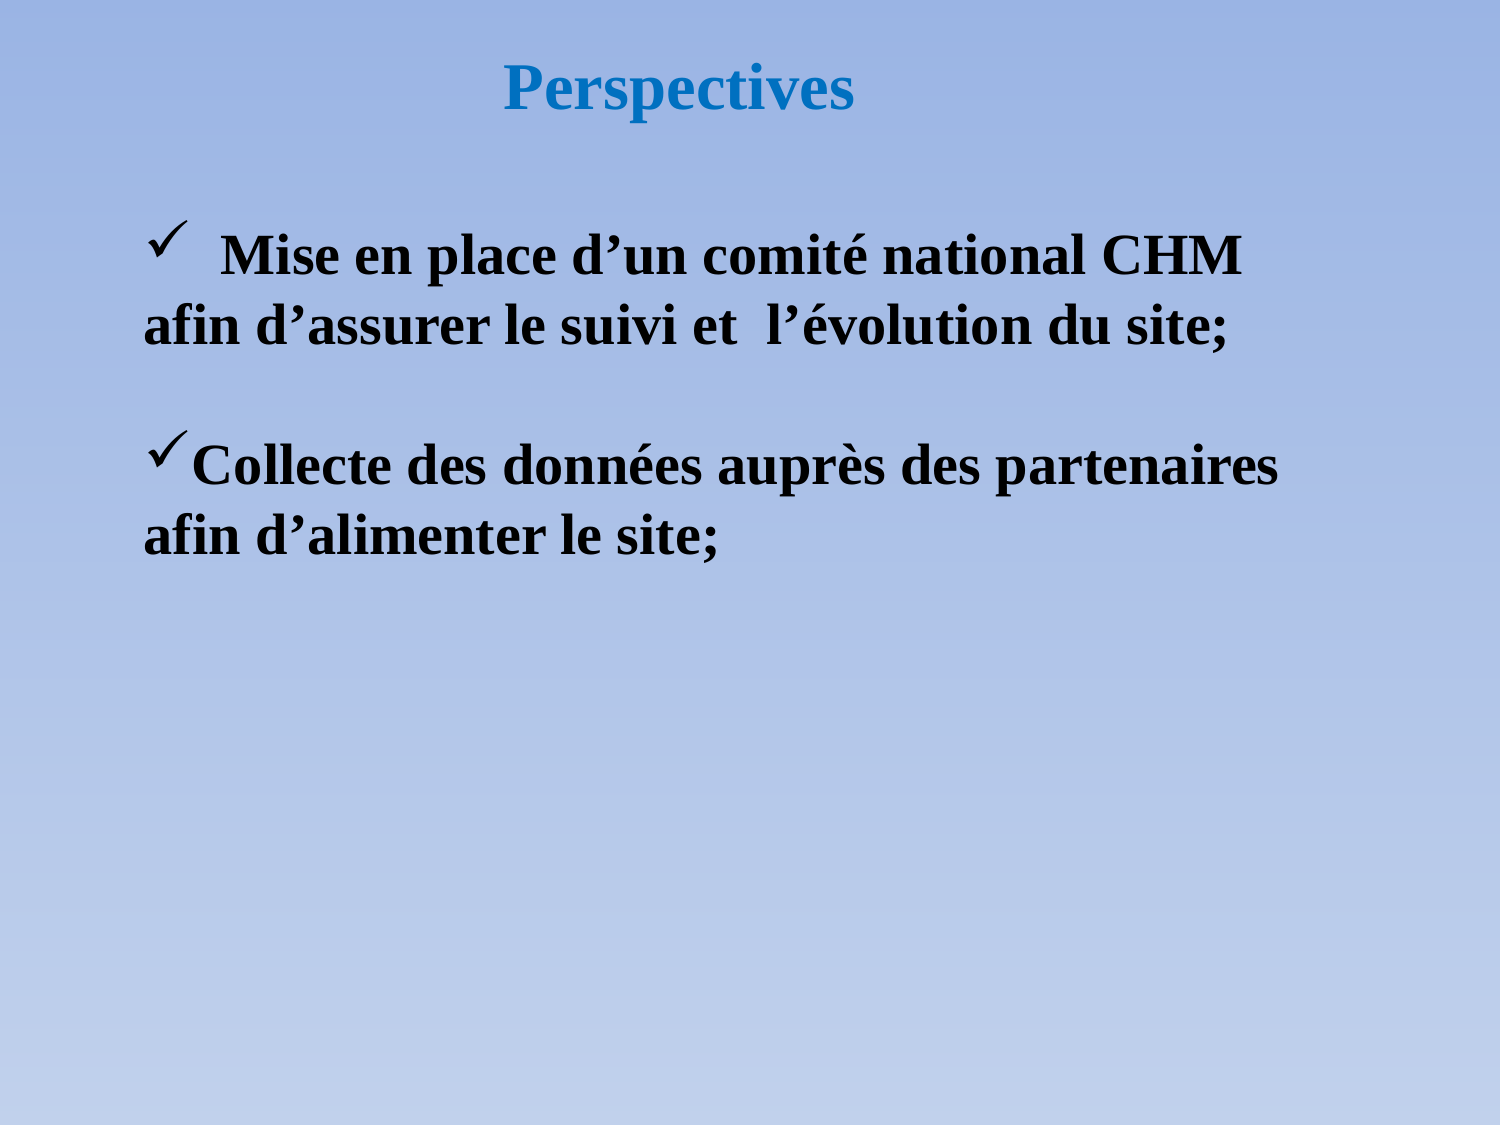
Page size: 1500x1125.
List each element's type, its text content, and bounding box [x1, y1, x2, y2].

text_box Mise en place d’un comité national CHM afin d’assurer le suivi et l’évolution du site; Collecte des données auprès des partenaires afin d’alimenter le site; [128, 163, 1336, 689]
text_box Perspectives [410, 35, 950, 130]
